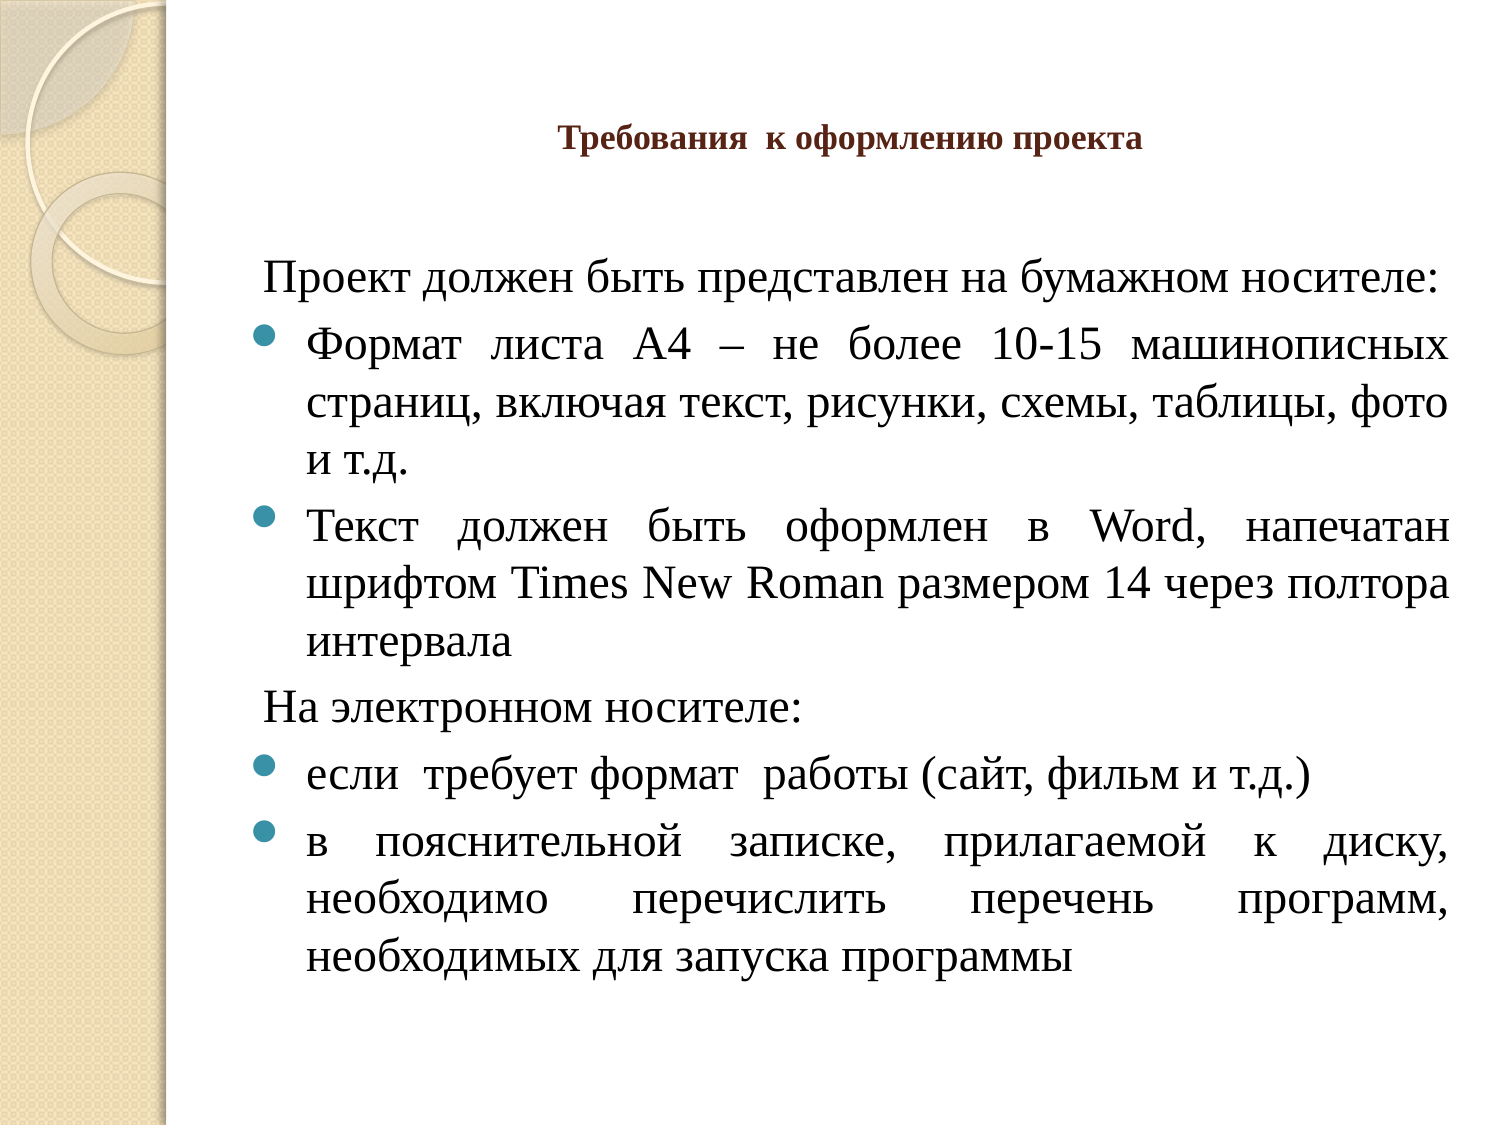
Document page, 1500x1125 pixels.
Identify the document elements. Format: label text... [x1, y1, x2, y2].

list Проект должен быть представлен на бумажном носителе: Формат листа А4 – не более 10-15 машинописных страниц, включая текст, рисунки, схемы, таблицы, фото и т.д. Текст должен быть оформлен в Word, напечатан шрифтом Times New Roman размером 14 через полтора интервала На электронном носителе: если требует формат работы (сайт, фильм и т.д.) в пояснительной записке, прилагаемой к диску, необходимо перечислить перечень программ, необходимых для запуска программы [235, 237, 1466, 1025]
title Требования к оформлению проекта [235, 105, 1466, 211]
